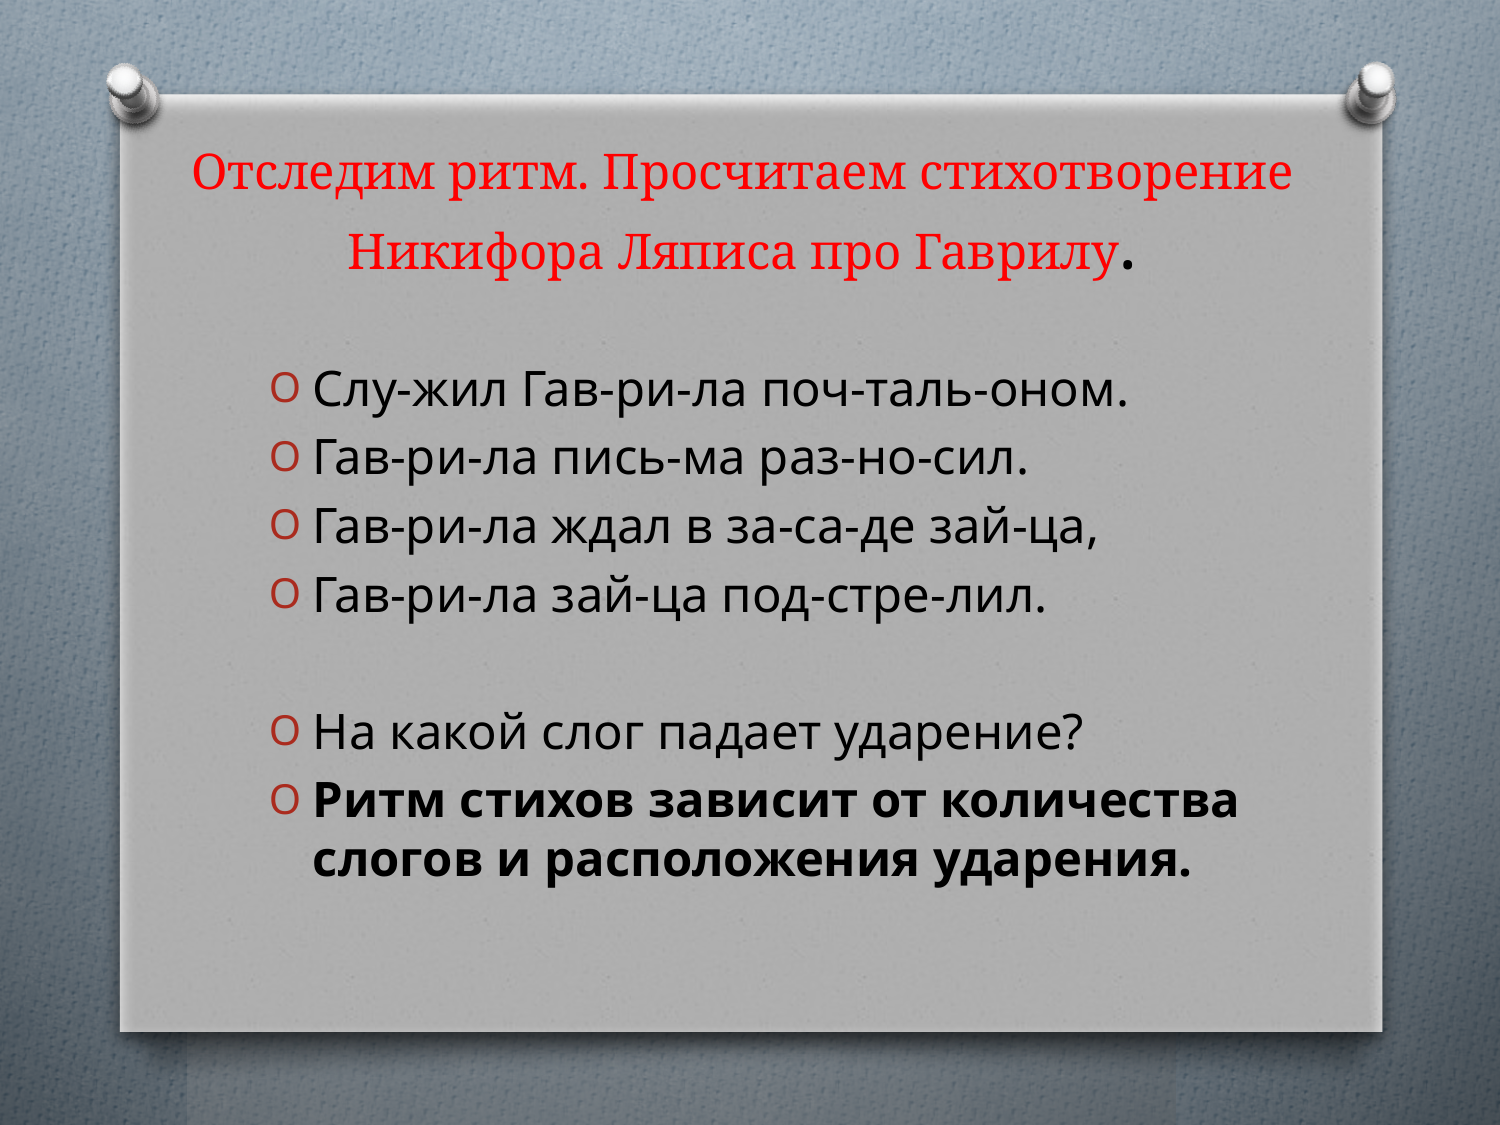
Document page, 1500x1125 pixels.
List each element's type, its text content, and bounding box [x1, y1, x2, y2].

list Слу-жил Гав-ри-ла поч-таль-оном. Гав-ри-ла пись-ма раз-но-сил. Гав-ри-ла ждал в за-са-де зай-ца, Гав-ри-ла зай-ца под-стре-лил. На какой слог падает ударение? Ритм стихов зависит от количества слогов и расположения ударения. [253, 349, 1271, 942]
picture [1317, 35, 1439, 156]
picture [75, 29, 198, 153]
title Отследим ритм. Просчитаем стихотворение Никифора Ляписа про Гаврилу. [171, 113, 1314, 311]
